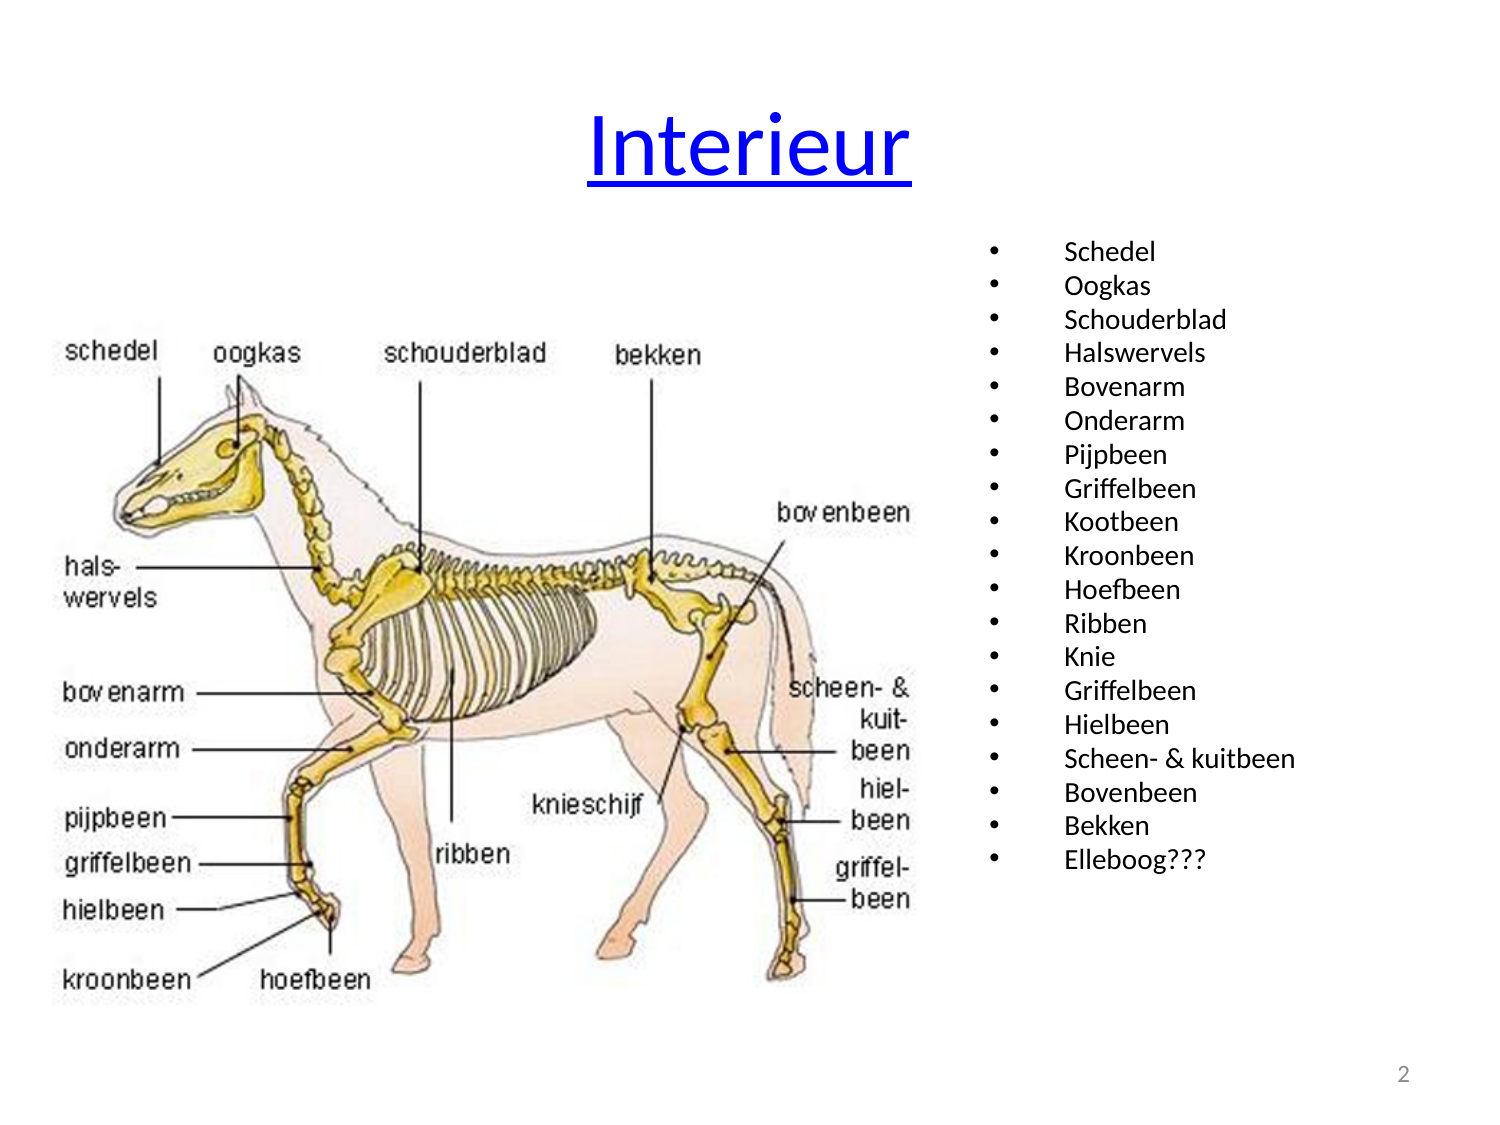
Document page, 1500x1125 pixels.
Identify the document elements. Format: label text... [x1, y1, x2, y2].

title Interieur [75, 45, 1425, 233]
picture [34, 304, 945, 1023]
slide_number 2 [1074, 1042, 1425, 1103]
list Schedel Oogkas Schouderblad Halswervels Bovenarm Onderarm Pijpbeen Griffelbeen Kootbeen Kroonbeen Hoefbeen Ribben Knie Griffelbeen Hielbeen Scheen- & kuitbeen Bovenbeen Bekken Elleboog??? [974, 231, 1500, 975]
